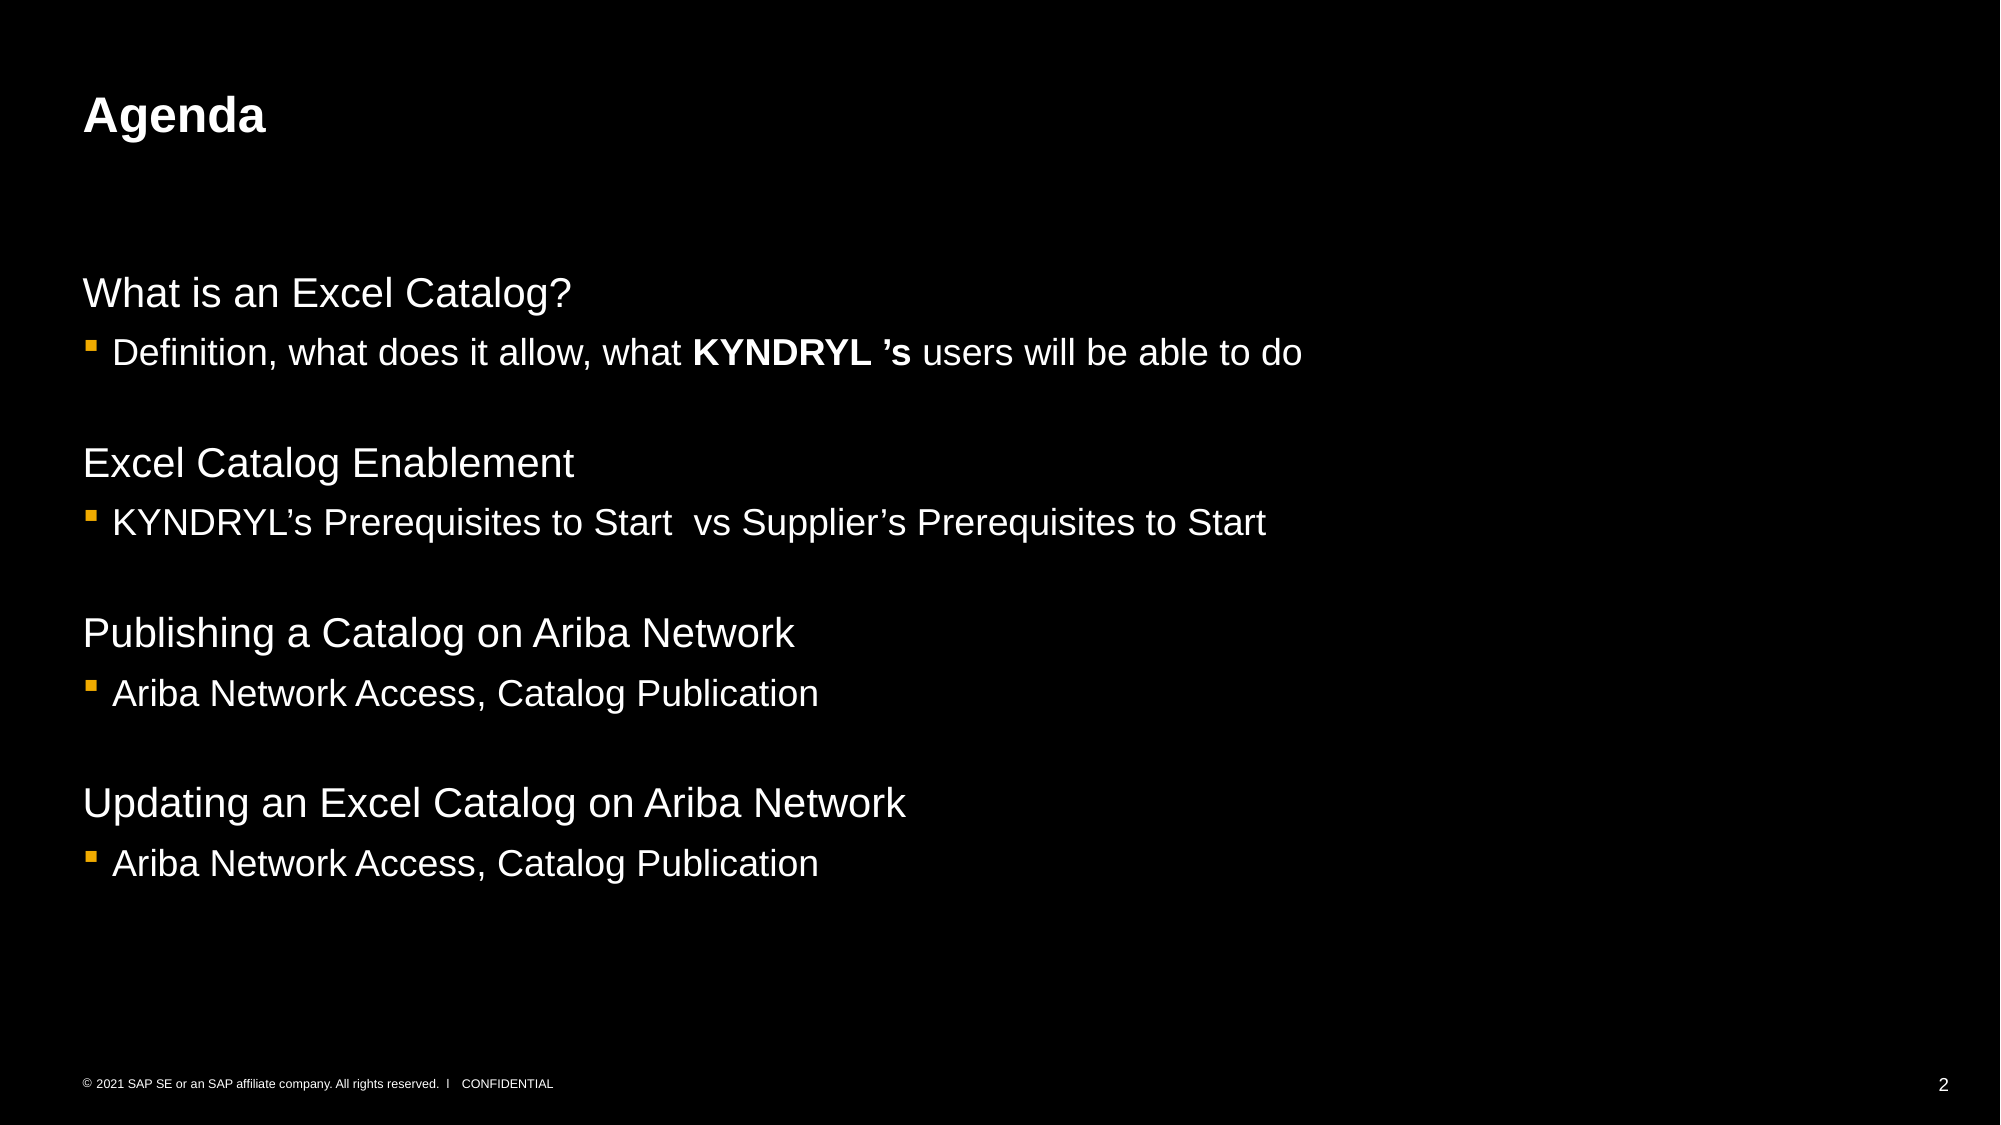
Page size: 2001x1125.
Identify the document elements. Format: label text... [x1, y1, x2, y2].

list What is an Excel Catalog? Definition, what does it allow, what KYNDRYL ’s users will be able to do Excel Catalog Enablement KYNDRYL’s Prerequisites to Start vs Supplier’s Prerequisites to Start Publishing a Catalog on Ariba Network Ariba Network Access, Catalog Publication Updating an Excel Catalog on Ariba Network Ariba Network Access, Catalog Publication [82, 265, 1918, 1040]
title Agenda [82, 82, 1918, 144]
